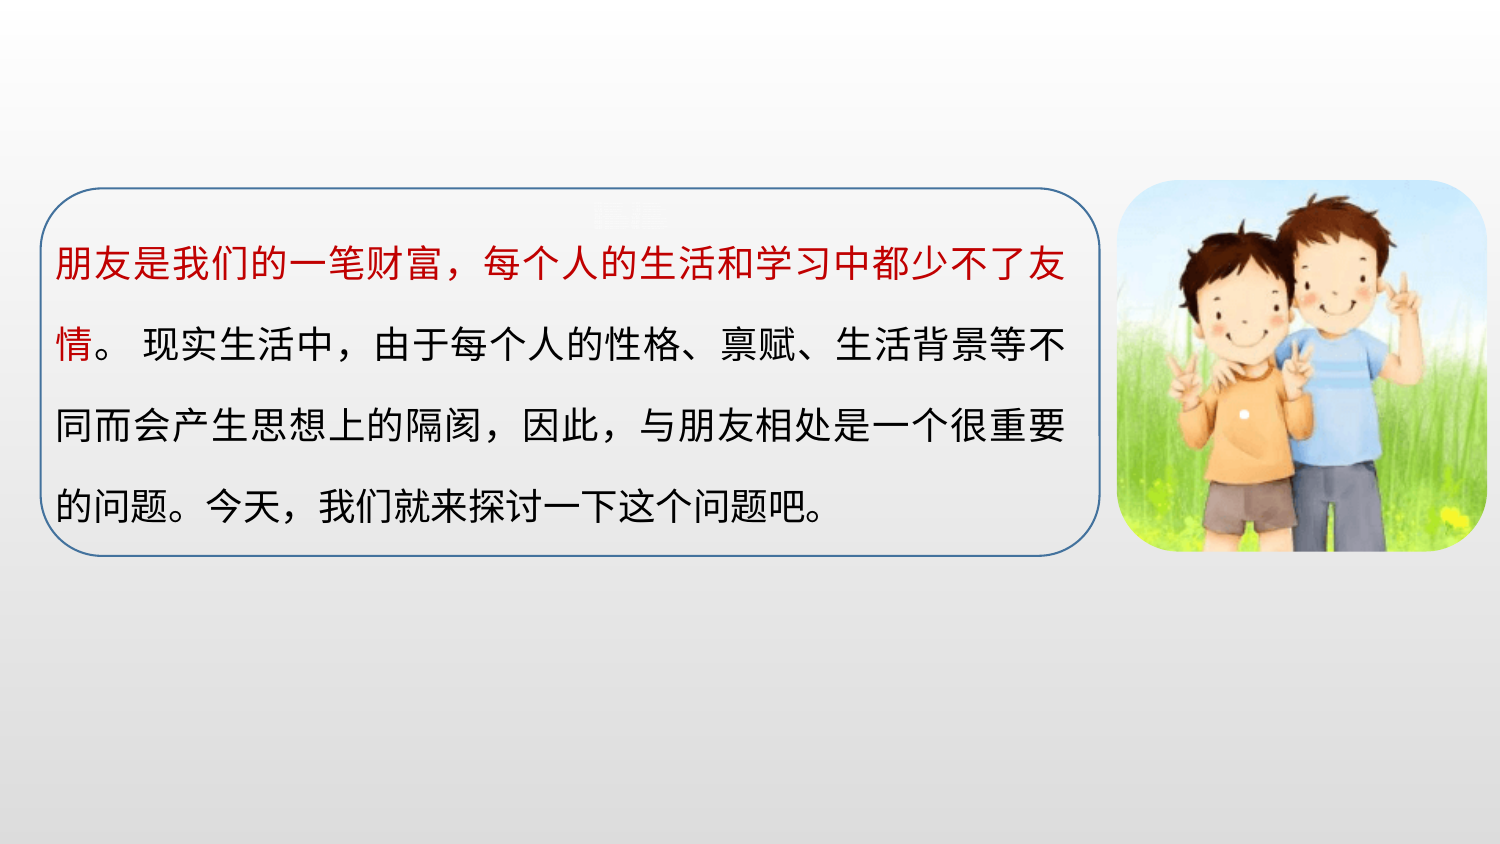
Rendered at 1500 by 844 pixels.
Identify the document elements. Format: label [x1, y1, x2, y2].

list [1116, 180, 1488, 552]
text_box [40, 188, 1100, 556]
